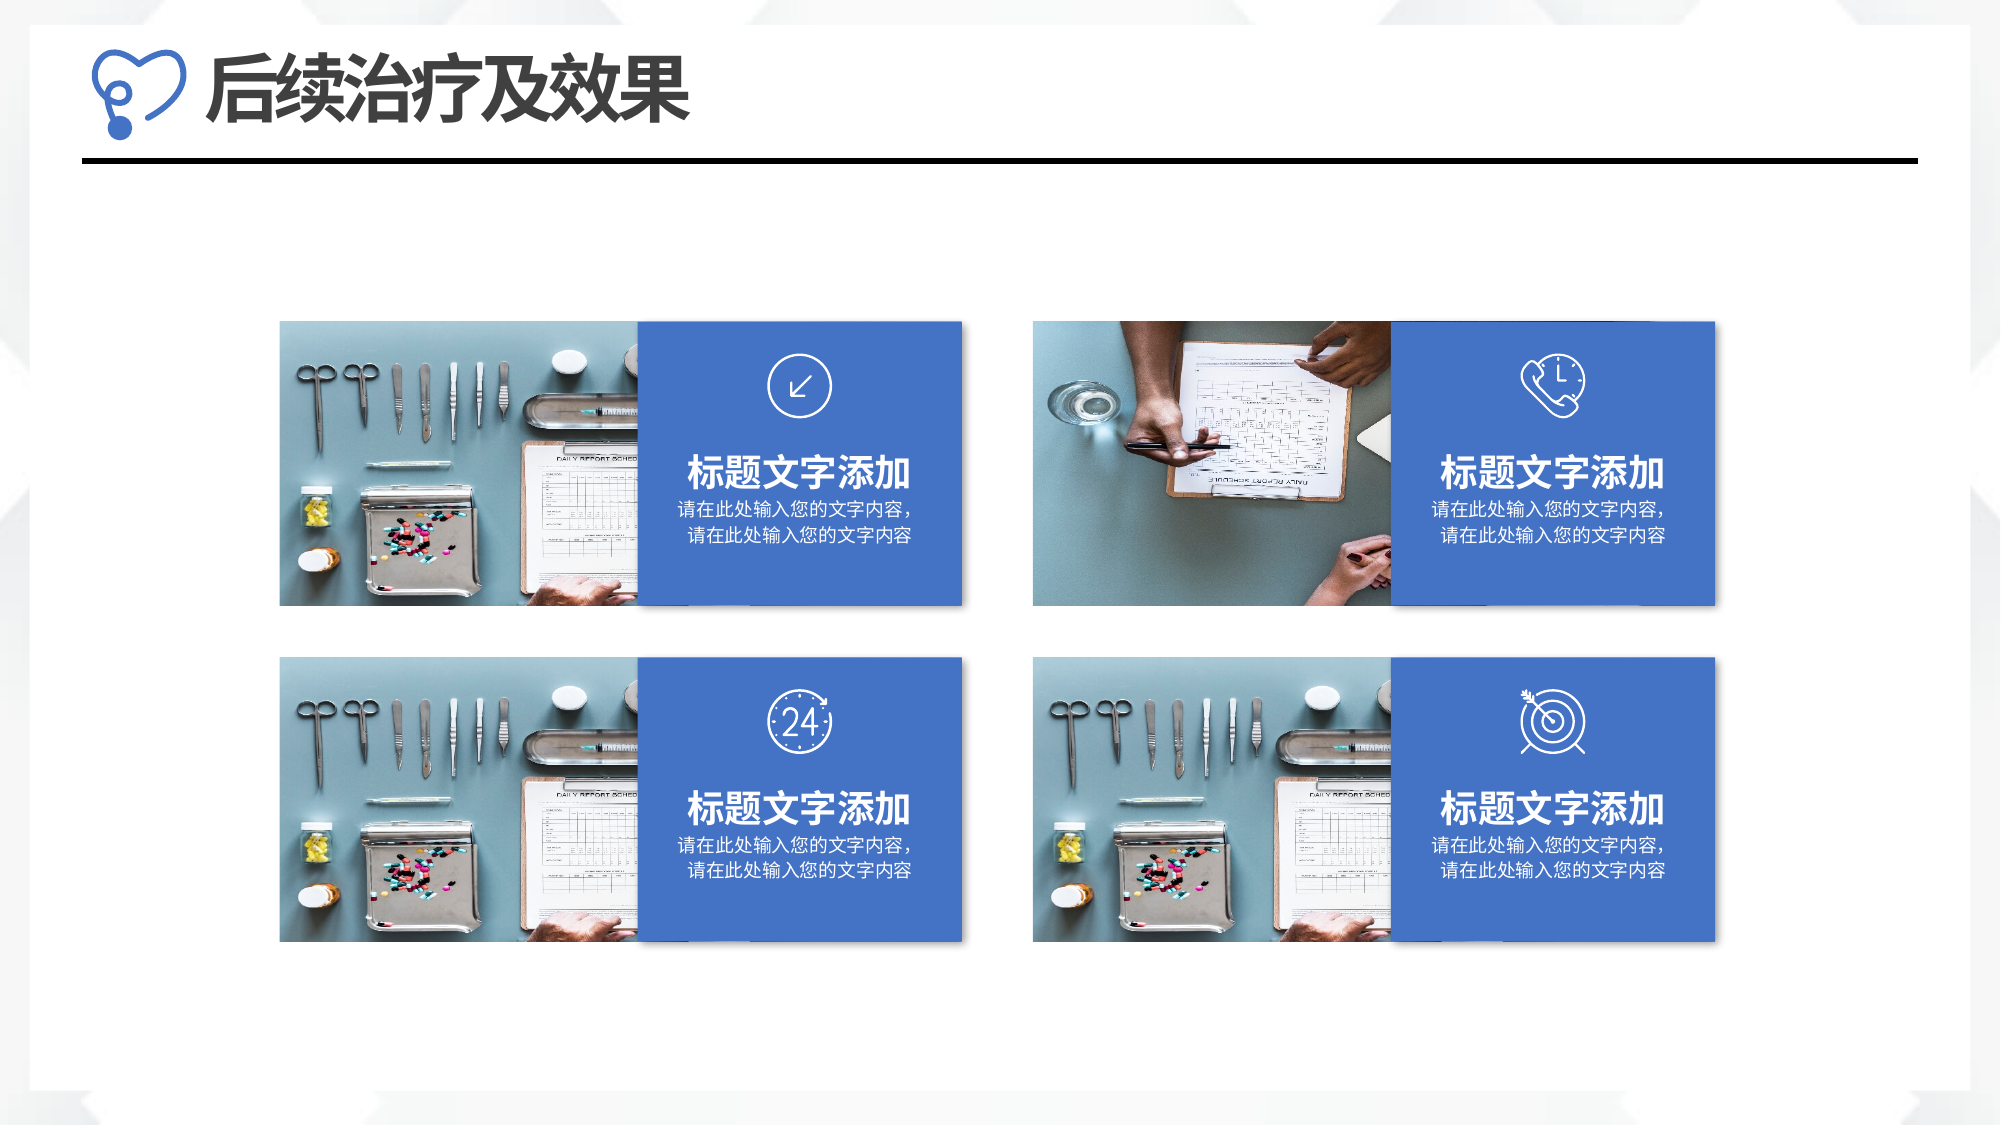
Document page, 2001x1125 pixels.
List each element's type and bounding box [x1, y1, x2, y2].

picture [0, 0, 2001, 1125]
text_box [1414, 777, 1693, 888]
text_box [660, 777, 939, 888]
text_box [1520, 689, 1586, 754]
text_box [637, 321, 963, 607]
text_box [1390, 656, 1716, 942]
text_box [660, 441, 939, 553]
text_box [279, 321, 637, 607]
text_box [1520, 353, 1586, 419]
text_box [1390, 321, 1716, 607]
text_box [767, 689, 833, 754]
text_box [637, 656, 963, 942]
text_box [279, 656, 637, 942]
text_box [1414, 441, 1693, 553]
text_box [767, 353, 833, 419]
text_box [1032, 656, 1390, 942]
text_box [1032, 321, 1390, 607]
